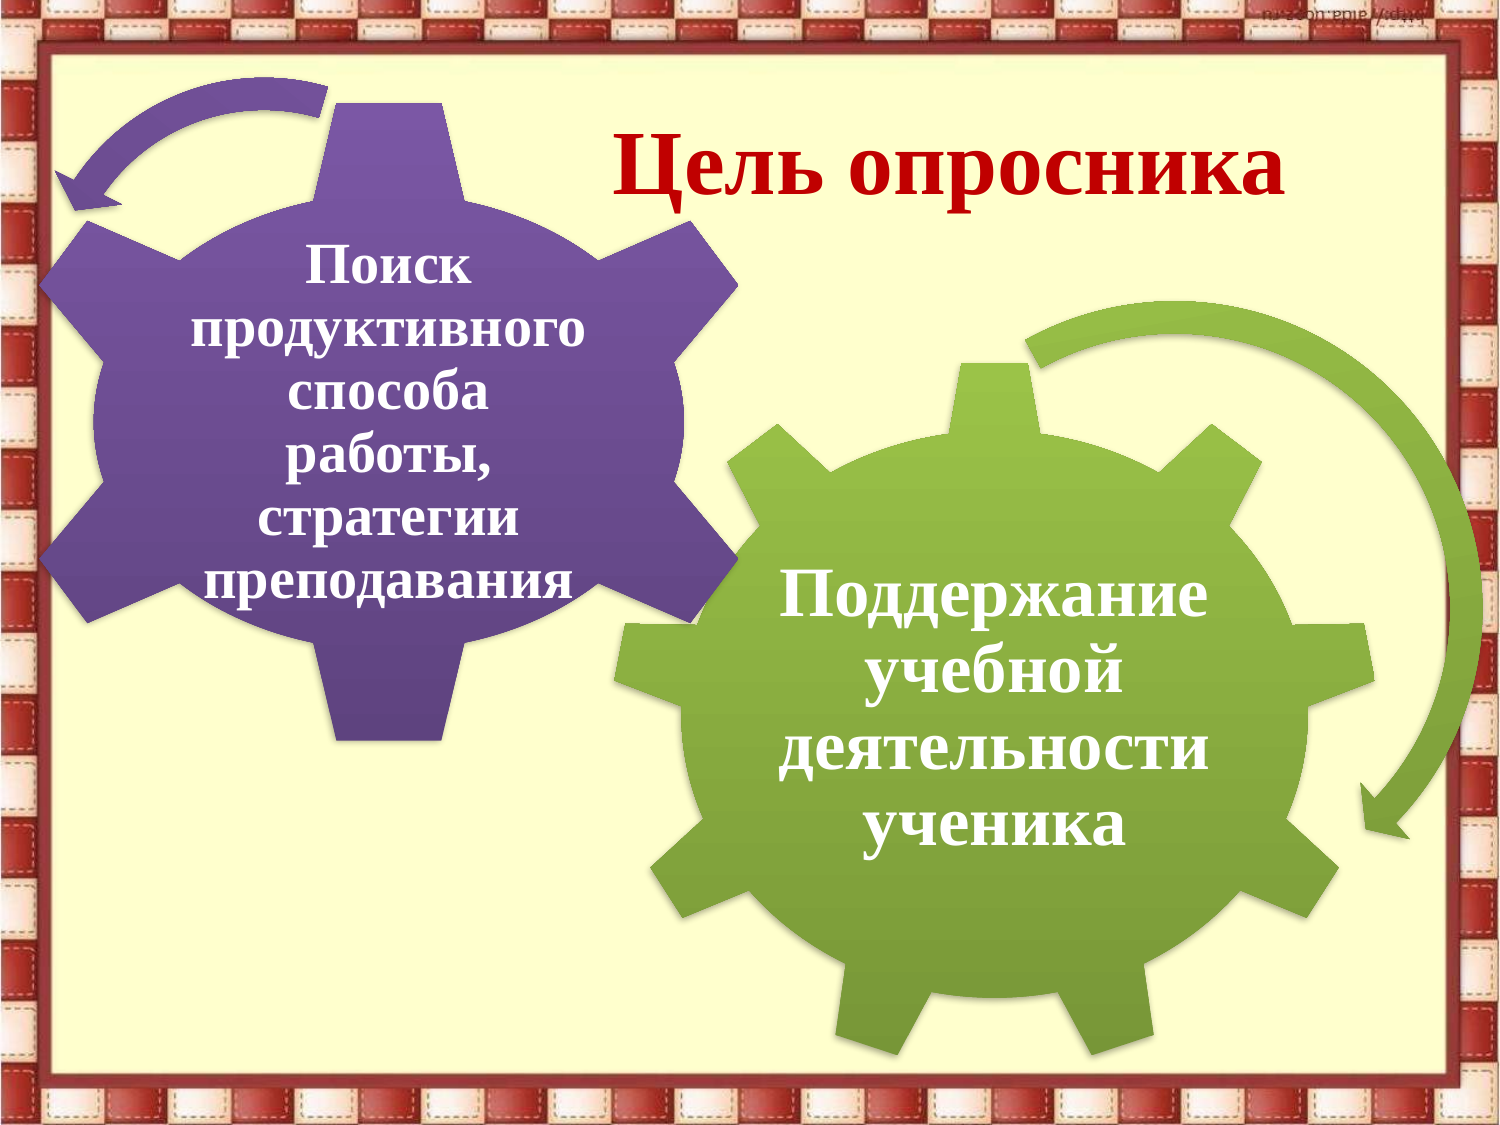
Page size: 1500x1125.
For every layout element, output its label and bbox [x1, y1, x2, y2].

text_box [0, 95, 782, 749]
picture [0, 0, 1500, 1125]
text_box [610, 359, 1379, 1069]
